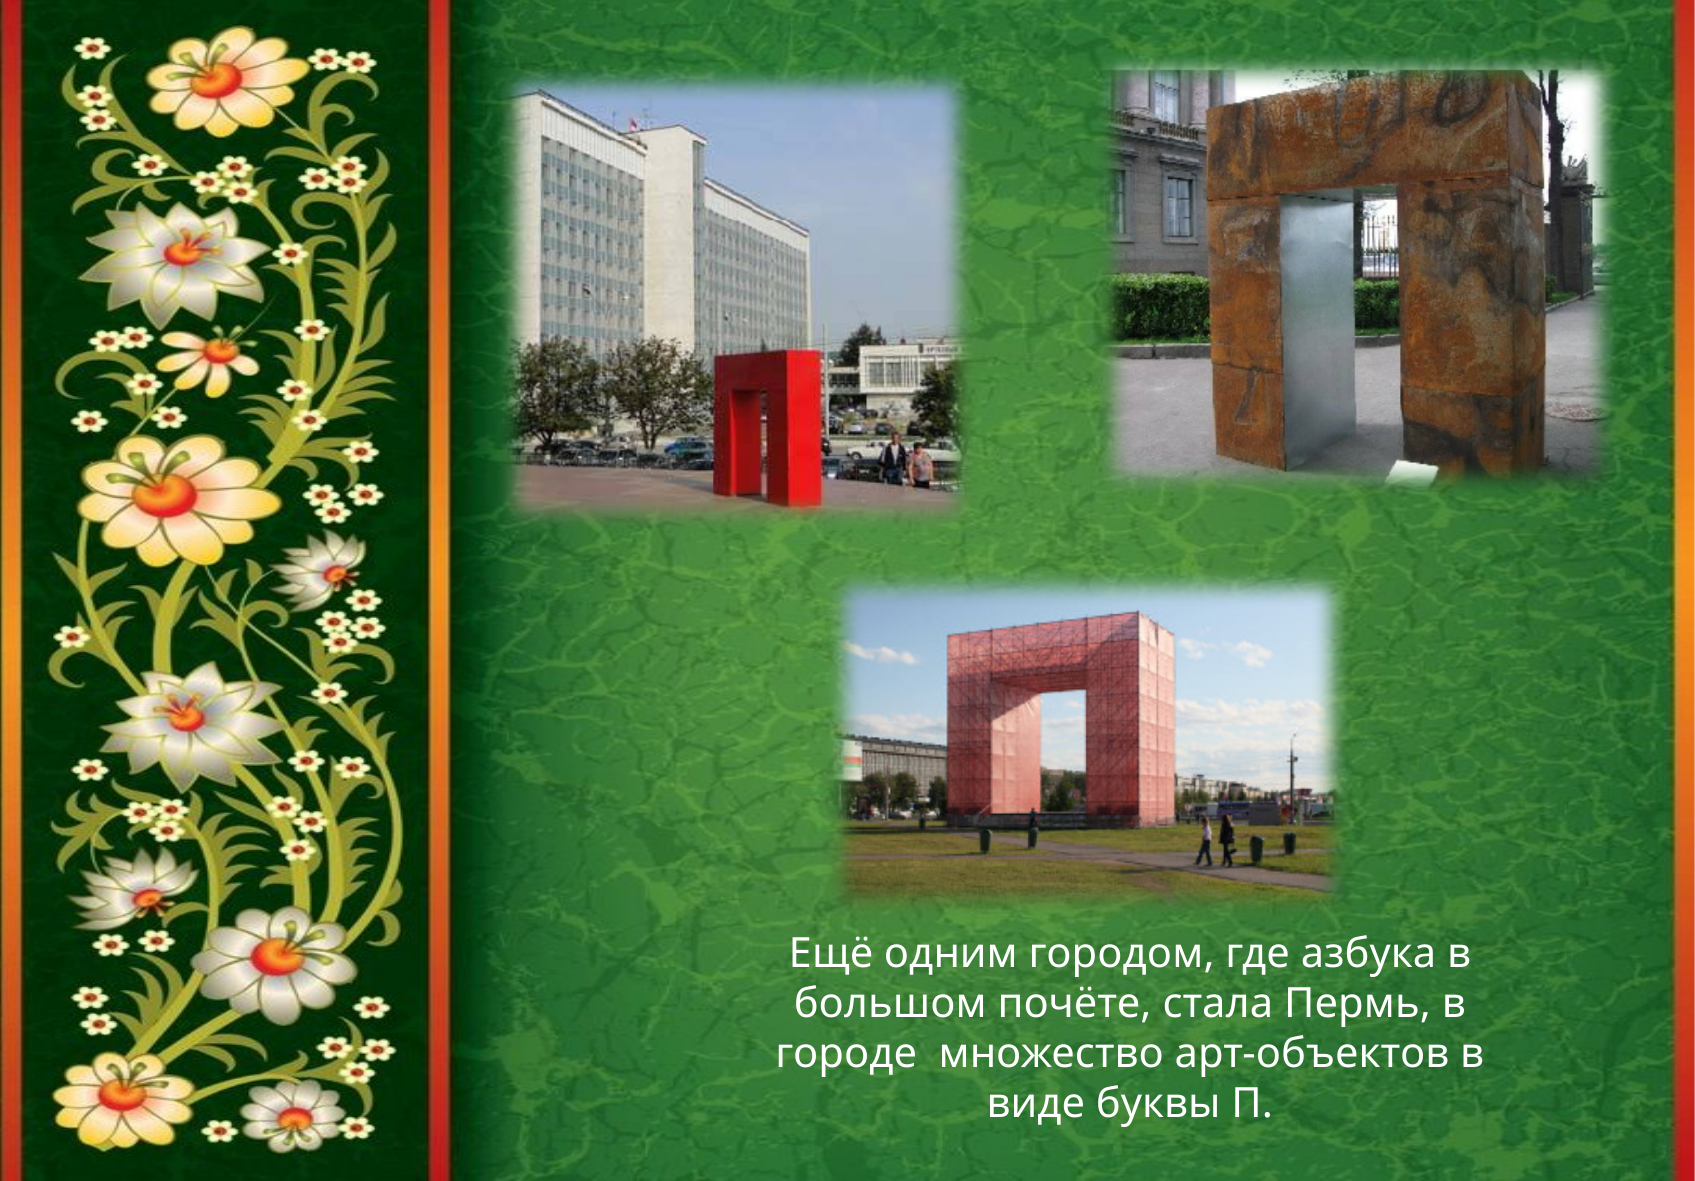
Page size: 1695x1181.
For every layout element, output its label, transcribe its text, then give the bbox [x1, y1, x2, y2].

text_box Ещё одним городом, где азбука в большом почёте, стала Пермь, в городе множество арт-объектов в виде буквы П. [706, 918, 1554, 1134]
picture [0, 0, 1695, 1181]
